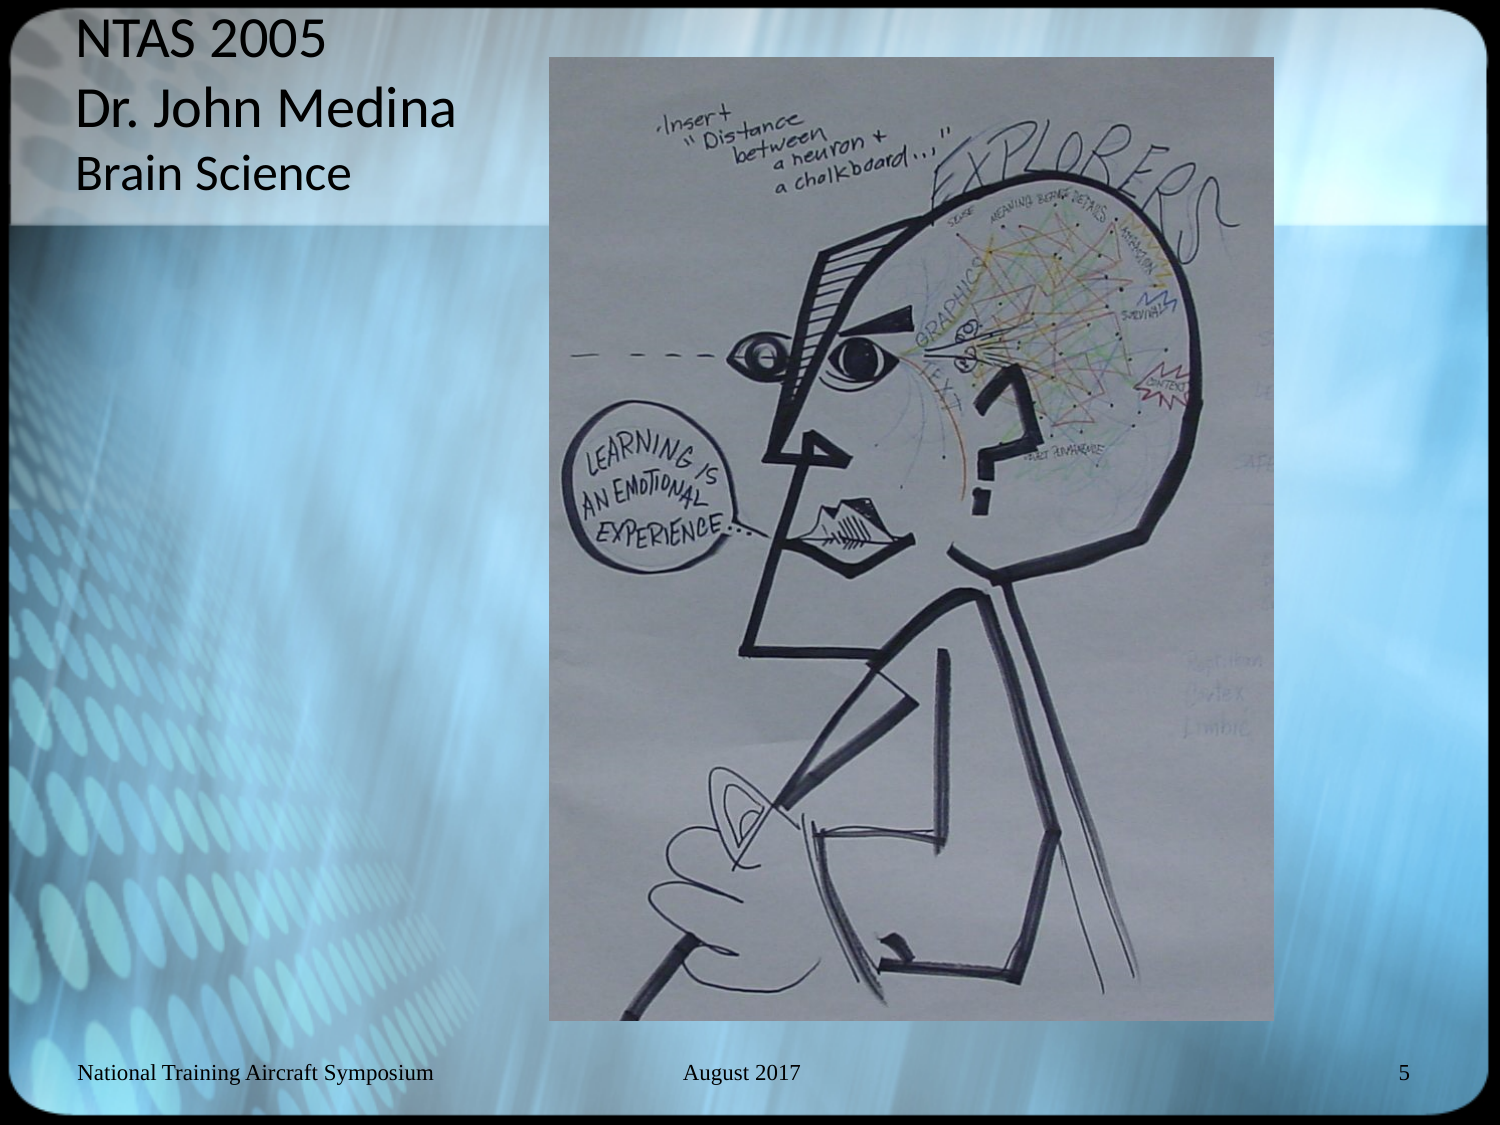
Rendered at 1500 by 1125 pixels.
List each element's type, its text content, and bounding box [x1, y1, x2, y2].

picture [0, 0, 1500, 1125]
slide_number National Training Aircraft Symposium [62, 1049, 501, 1101]
text_box NTAS 2005 Dr. John Medina Brain Science [74, 50, 1233, 201]
slide_number 5 [1074, 1049, 1426, 1101]
footer August 2017 [504, 1049, 980, 1125]
